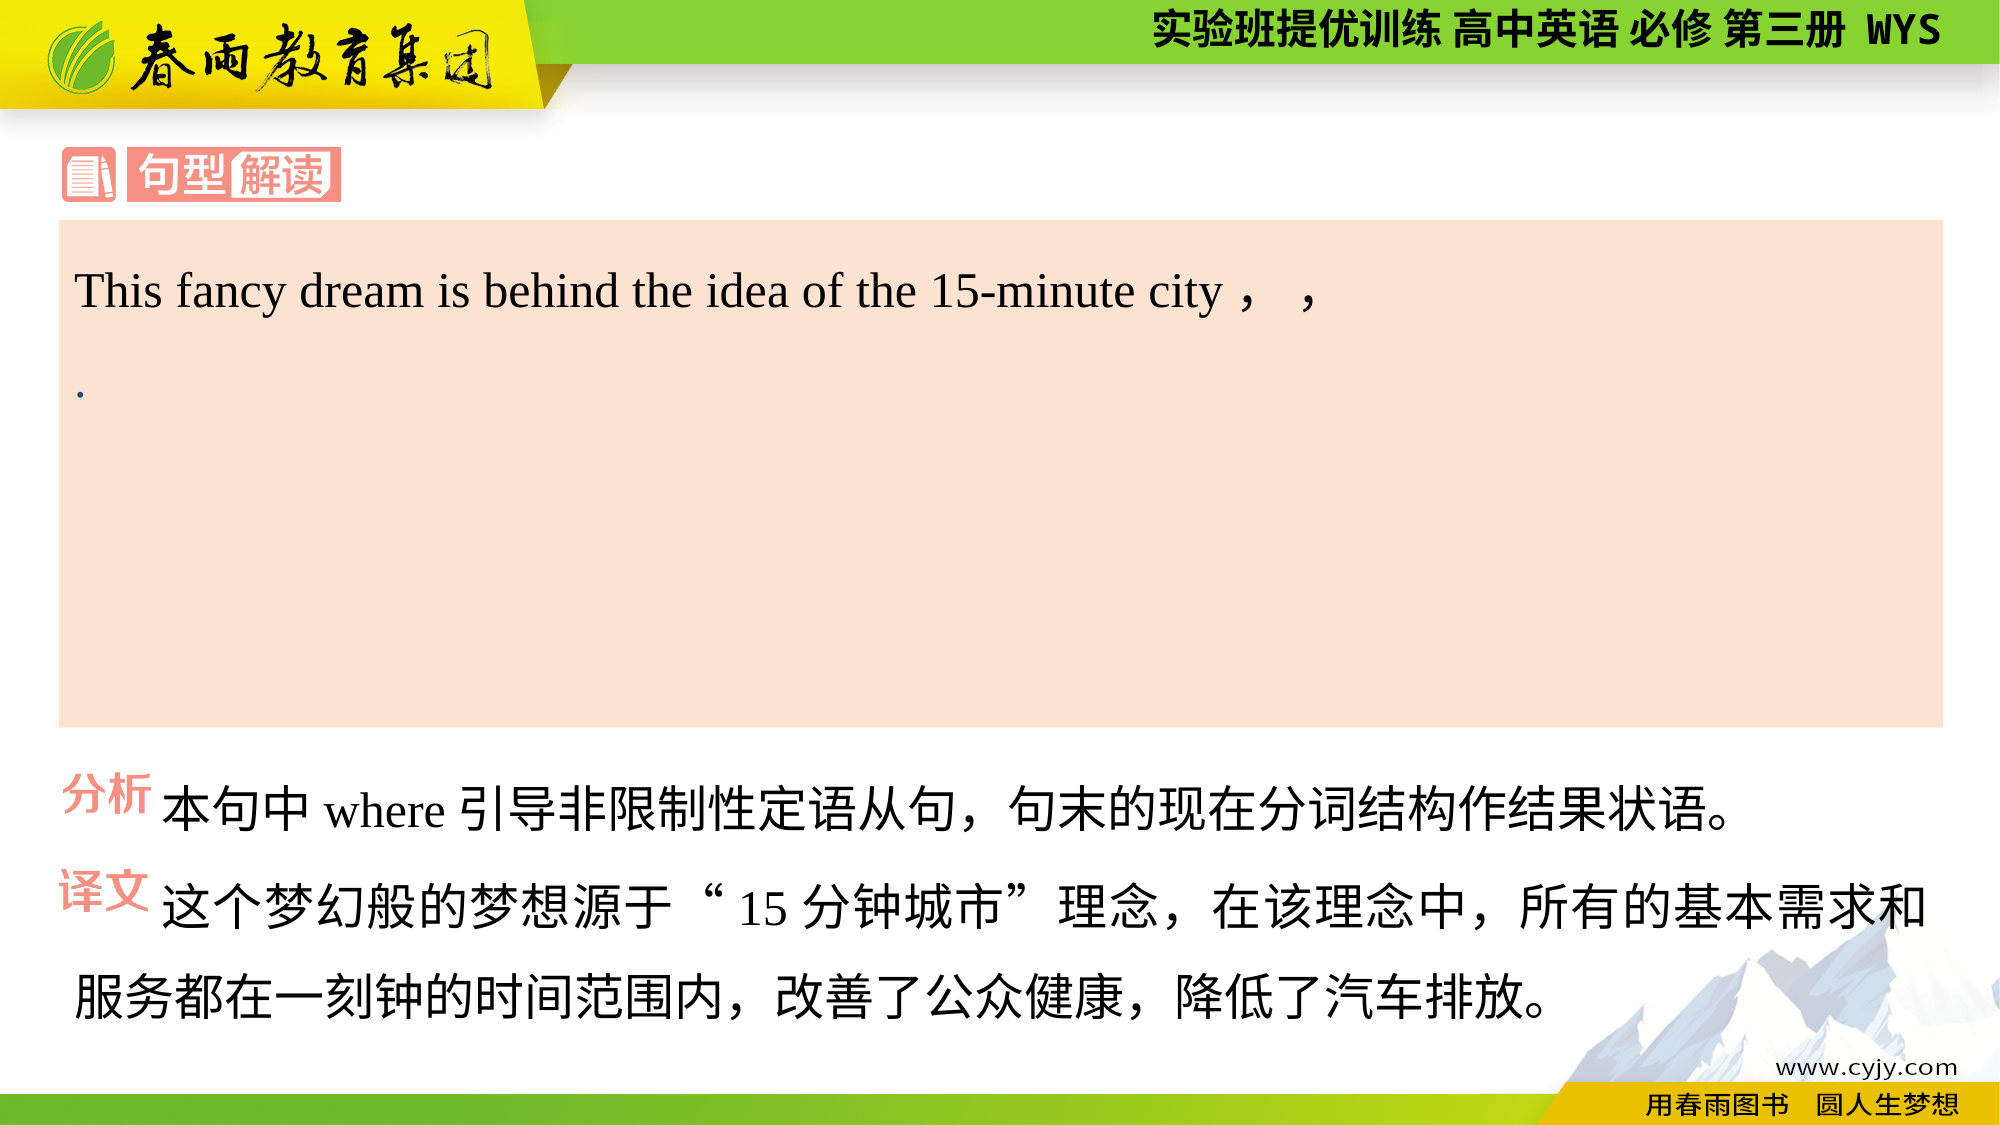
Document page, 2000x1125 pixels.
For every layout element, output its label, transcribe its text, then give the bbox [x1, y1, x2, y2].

picture [0, 0, 2000, 1125]
text_box 这个梦幻般的梦想源于“15分钟城市”理念，在该理念中，所有的基本需求和服务都在一刻钟的时间范围内，改善了公众健康，降低了汽车排放。 [59, 837, 1944, 1033]
text_box 本句中where引导非限制性定语从句，句末的现在分词结构作结果状语。 [59, 740, 1944, 837]
